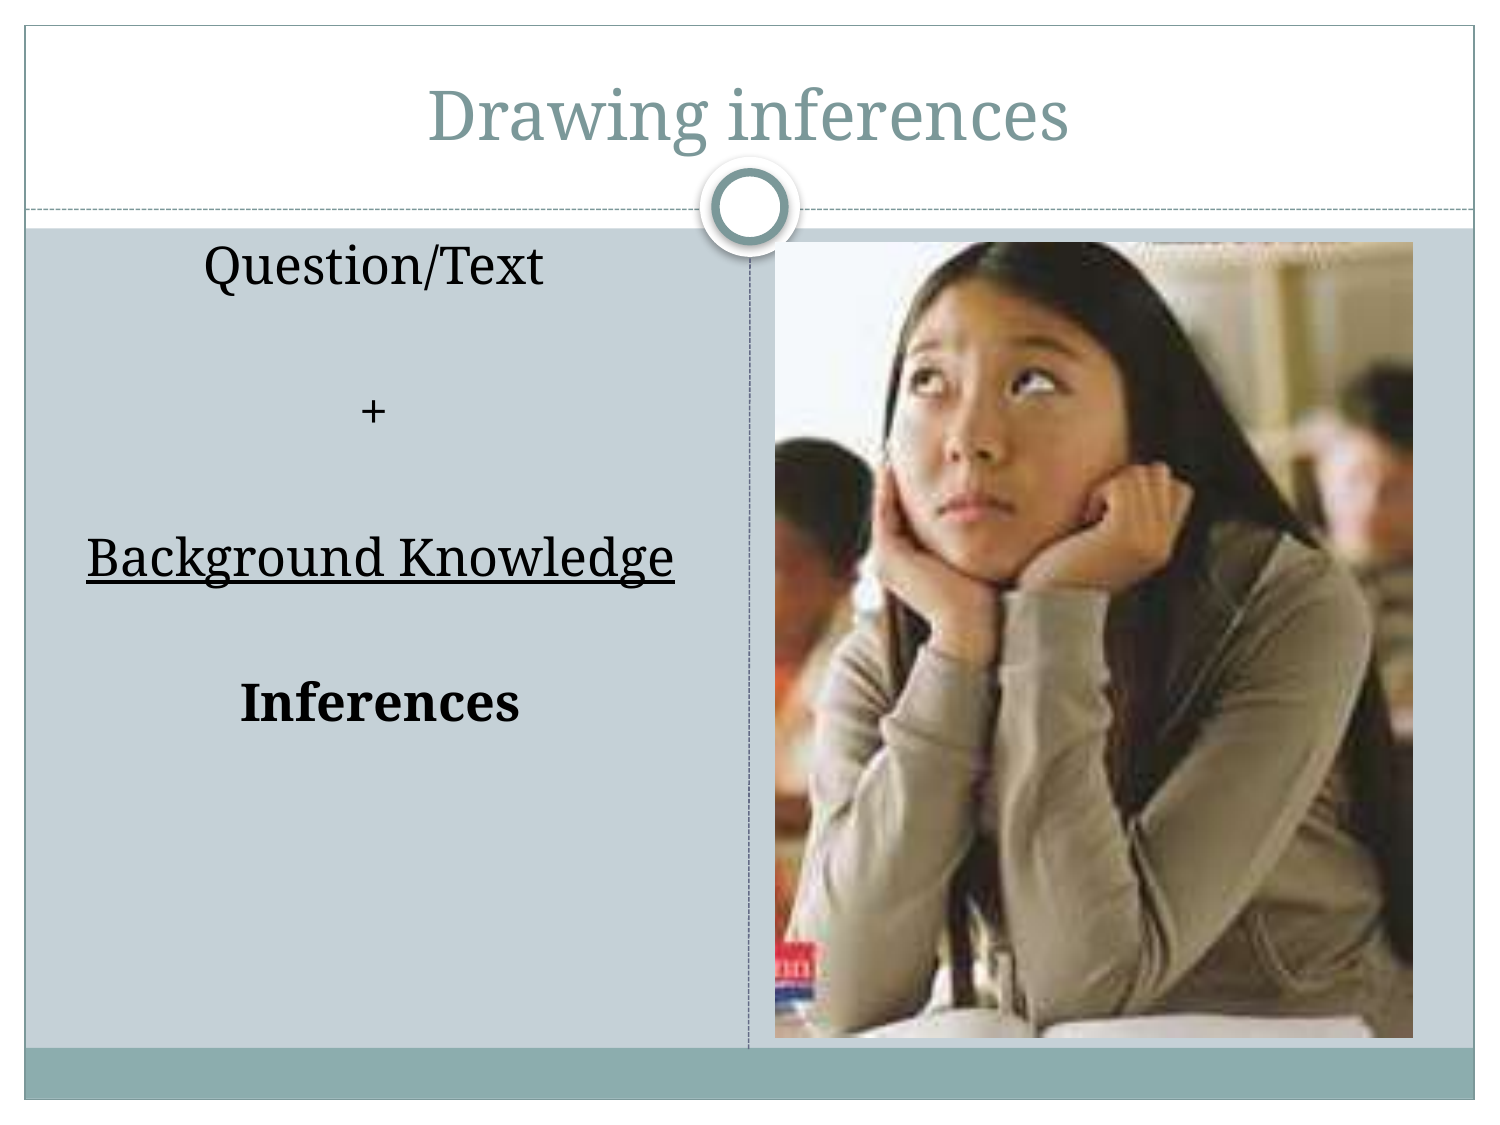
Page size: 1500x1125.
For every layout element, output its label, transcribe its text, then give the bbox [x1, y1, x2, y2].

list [774, 242, 1413, 1038]
title Drawing inferences [49, 37, 1450, 162]
list Question/Text + Background Knowledge Inferences [49, 224, 712, 993]
